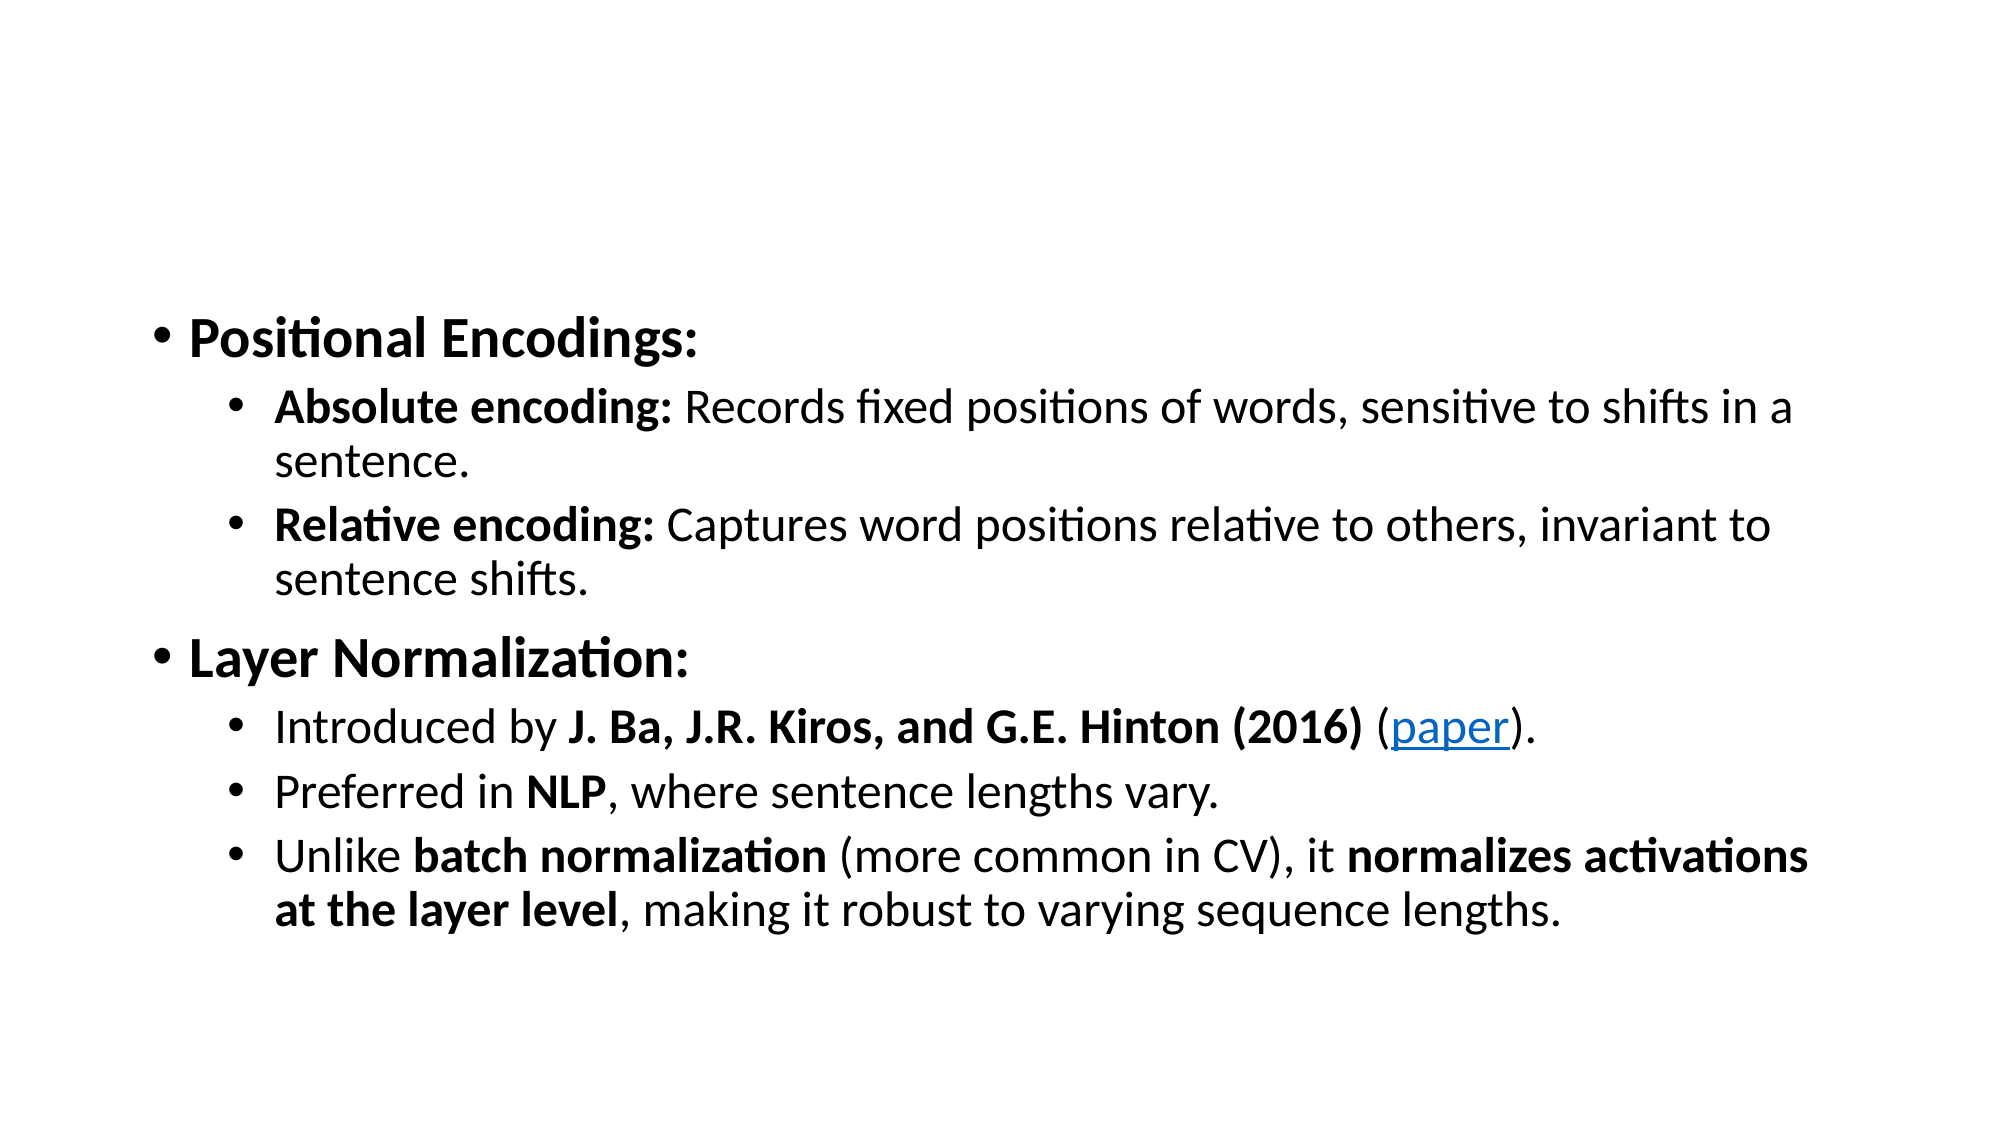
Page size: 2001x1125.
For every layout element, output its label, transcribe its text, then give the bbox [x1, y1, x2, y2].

list Positional Encodings: Absolute encoding: Records fixed positions of words, sensitive to shifts in a sentence. Relative encoding: Captures word positions relative to others, invariant to sentence shifts. Layer Normalization: Introduced by J. Ba, J.R. Kiros, and G.E. Hinton (2016) (paper). Preferred in NLP, where sentence lengths vary. Unlike batch normalization (more common in CV), it normalizes activations at the layer level, making it robust to varying sequence lengths. [137, 299, 1863, 1014]
